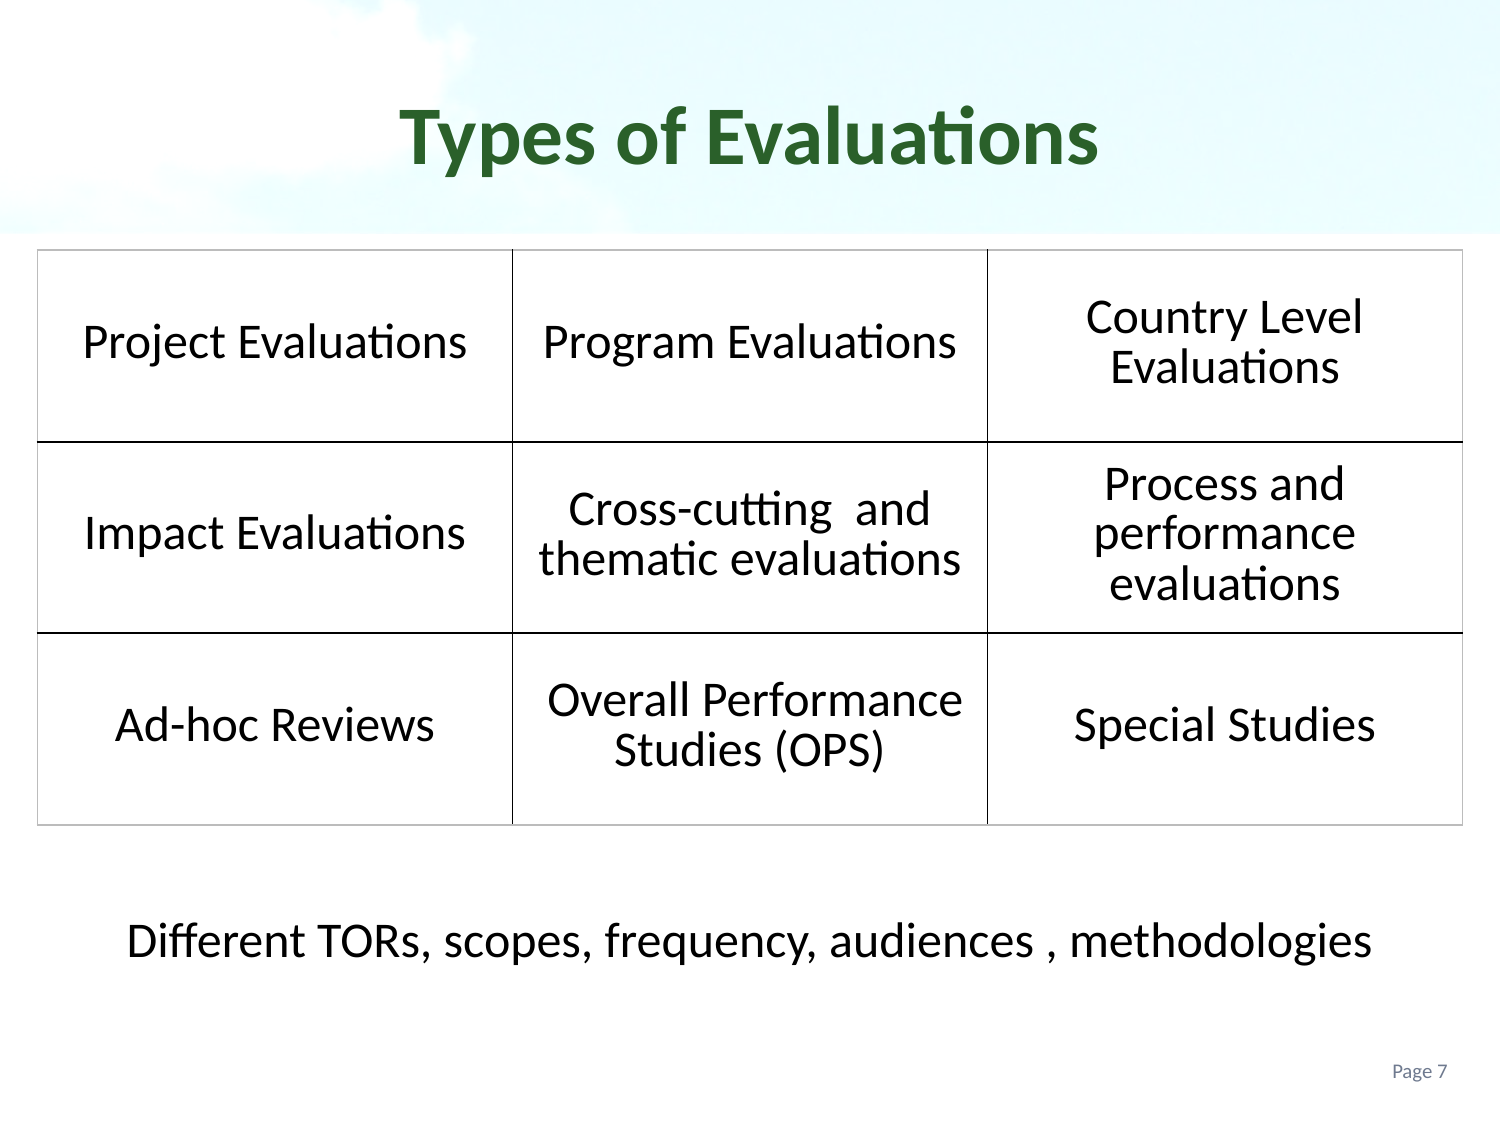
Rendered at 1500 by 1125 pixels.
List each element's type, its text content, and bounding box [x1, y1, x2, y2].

table_cell Overall Performance Studies (OPS) [513, 634, 987, 824]
text_box Different TORs, scopes, frequency, audiences , methodologies [37, 899, 1463, 975]
table_cell Process and performance evaluations [988, 443, 1462, 632]
table_header Country Level Evaluations [988, 251, 1462, 441]
table_header Program Evaluations [513, 251, 987, 441]
table_cell Cross-cutting and thematic evaluations [513, 443, 987, 632]
table_header Project Evaluations [38, 251, 512, 441]
table_cell Ad-hoc Reviews [38, 634, 512, 824]
title Types of Evaluations [37, 37, 1463, 225]
table_cell Impact Evaluations [38, 443, 512, 632]
table_cell Special Studies [988, 634, 1462, 824]
